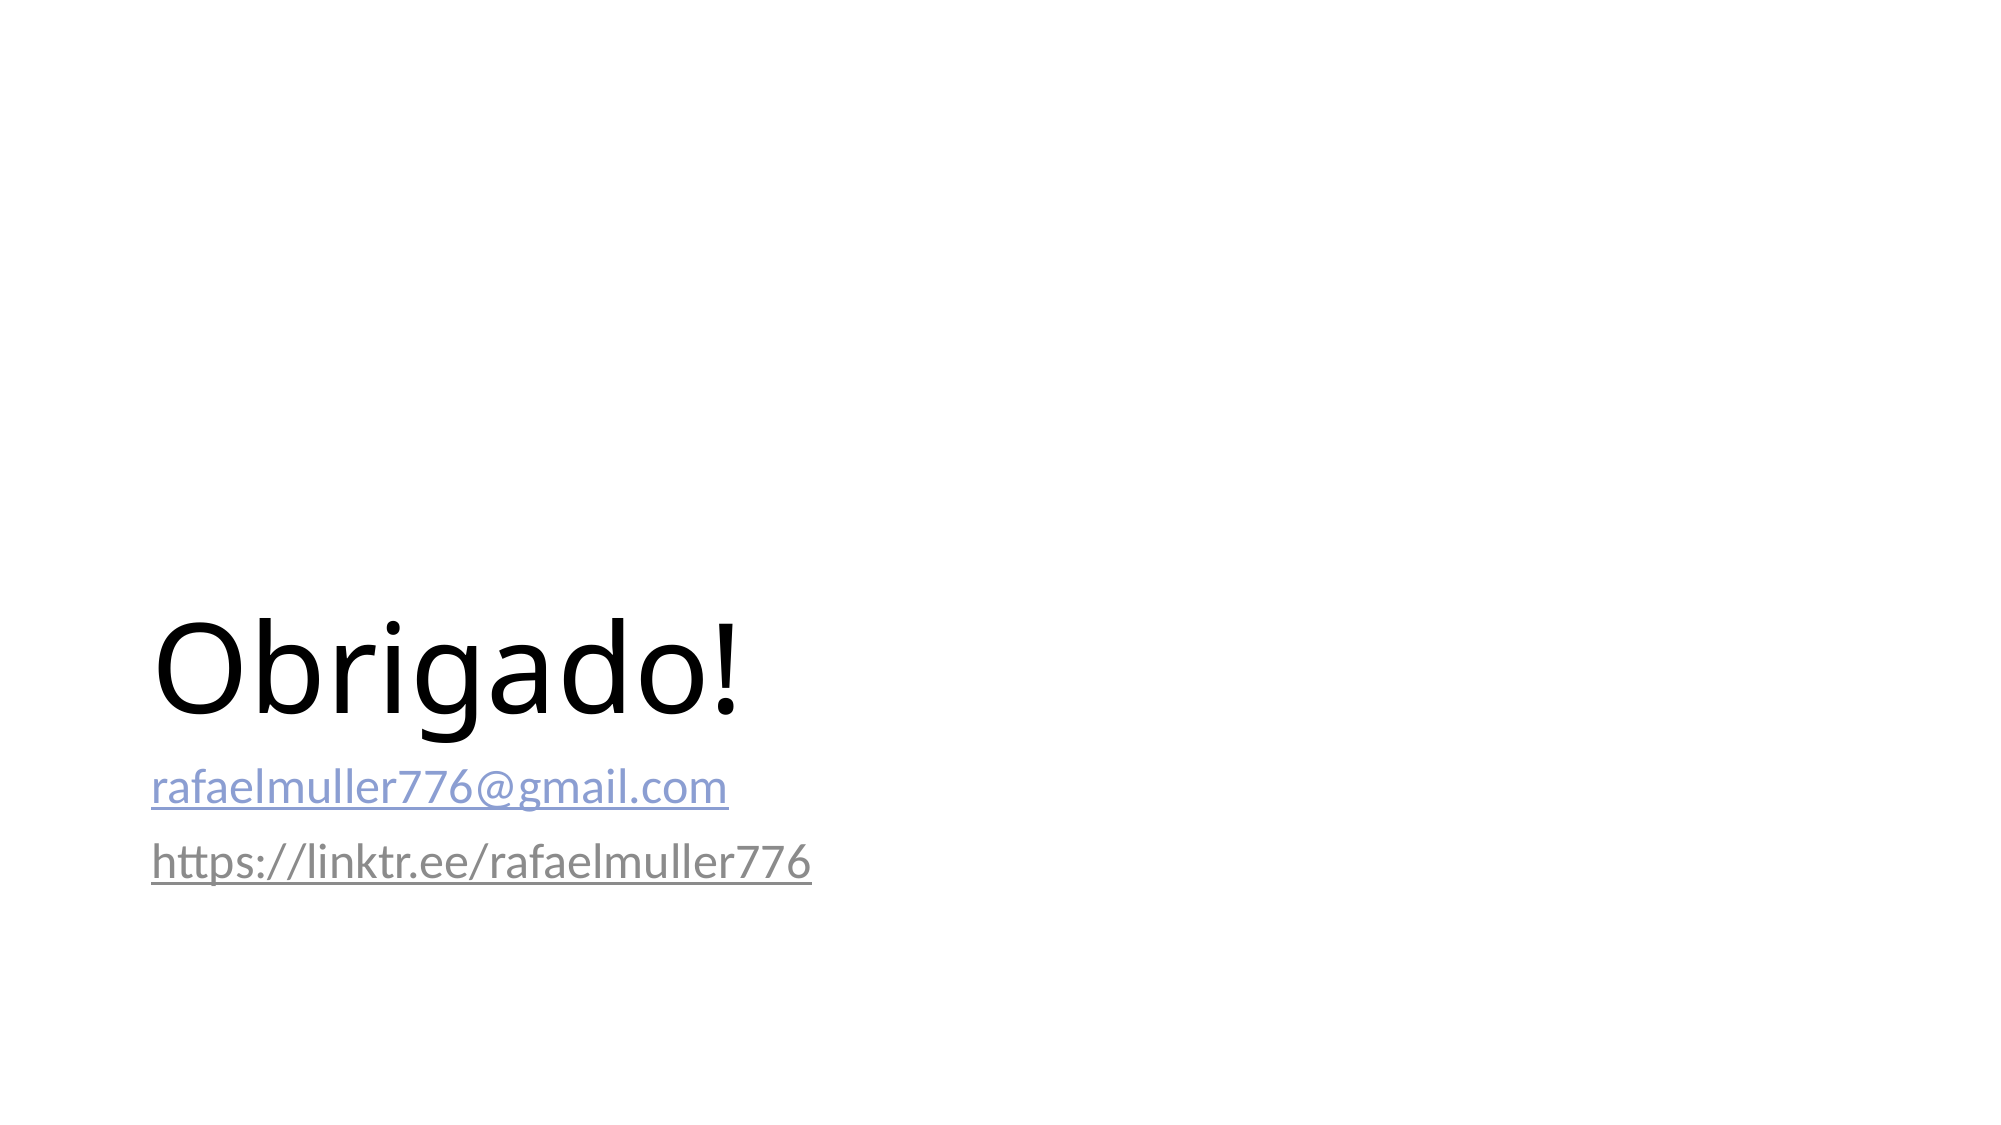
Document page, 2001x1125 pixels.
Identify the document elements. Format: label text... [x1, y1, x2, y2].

list rafaelmuller776@gmail.com https://linktr.ee/rafaelmuller776 [136, 752, 1862, 999]
title Obrigado! [136, 280, 1862, 749]
